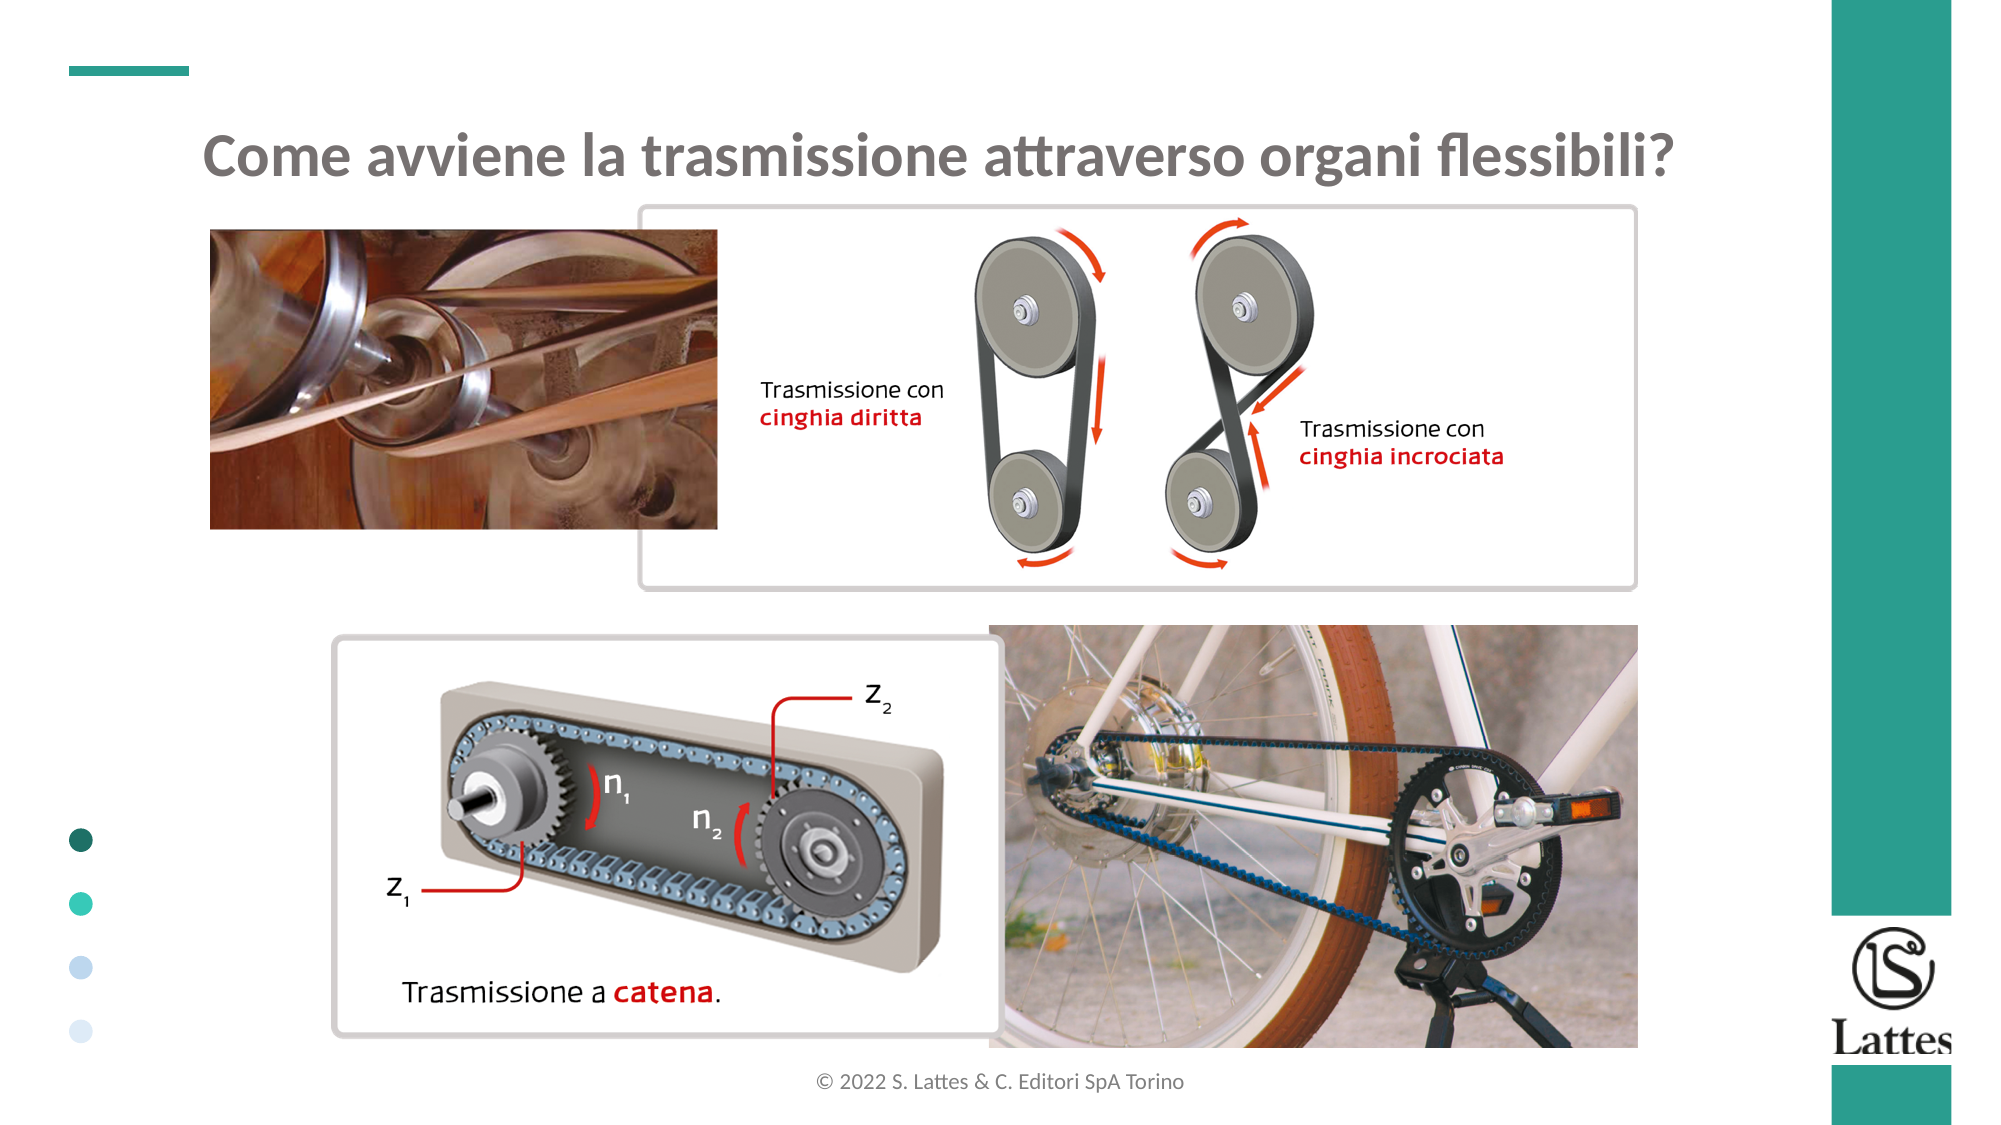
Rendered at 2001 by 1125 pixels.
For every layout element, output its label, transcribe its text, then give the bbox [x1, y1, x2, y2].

picture [331, 625, 1638, 1048]
picture [210, 196, 1638, 592]
text_box Come avviene la trasmissione attraverso organi flessibili? [188, 77, 1774, 197]
